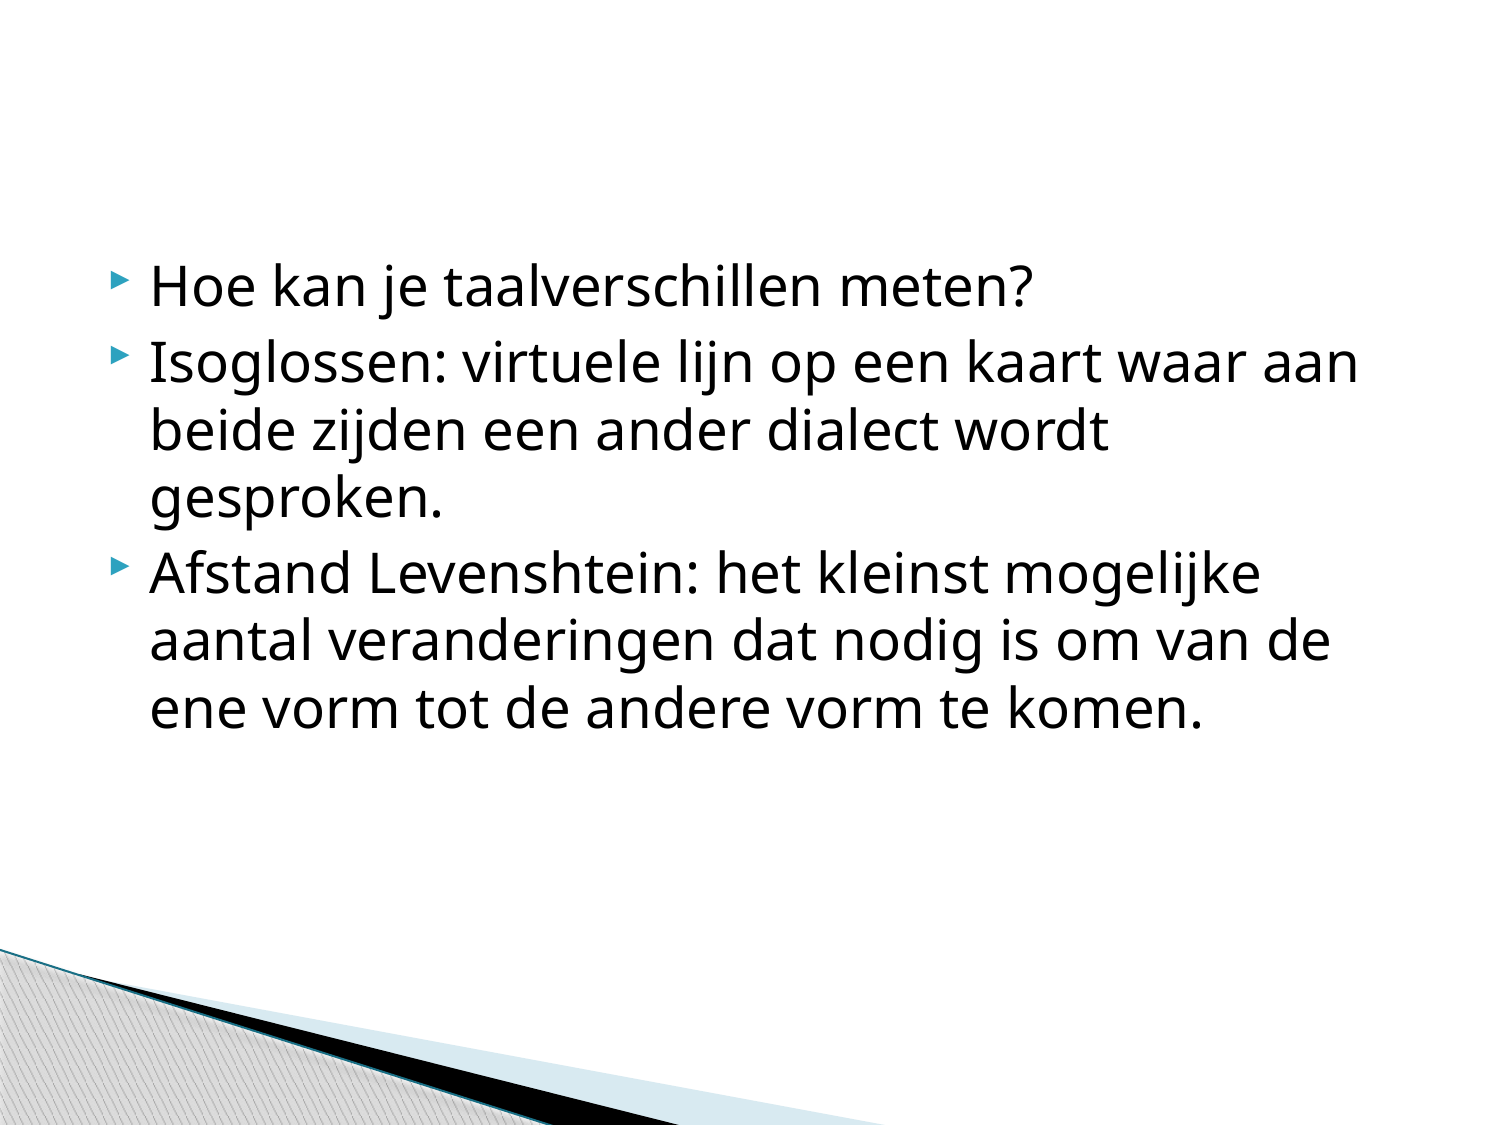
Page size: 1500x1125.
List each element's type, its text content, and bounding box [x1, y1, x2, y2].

list Hoe kan je taalverschillen meten? Isoglossen: virtuele lijn op een kaart waar aan beide zijden een ander dialect wordt gesproken. Afstand Levenshtein: het kleinst mogelijke aantal veranderingen dat nodig is om van de ene vorm tot de andere vorm te komen. [75, 243, 1425, 986]
